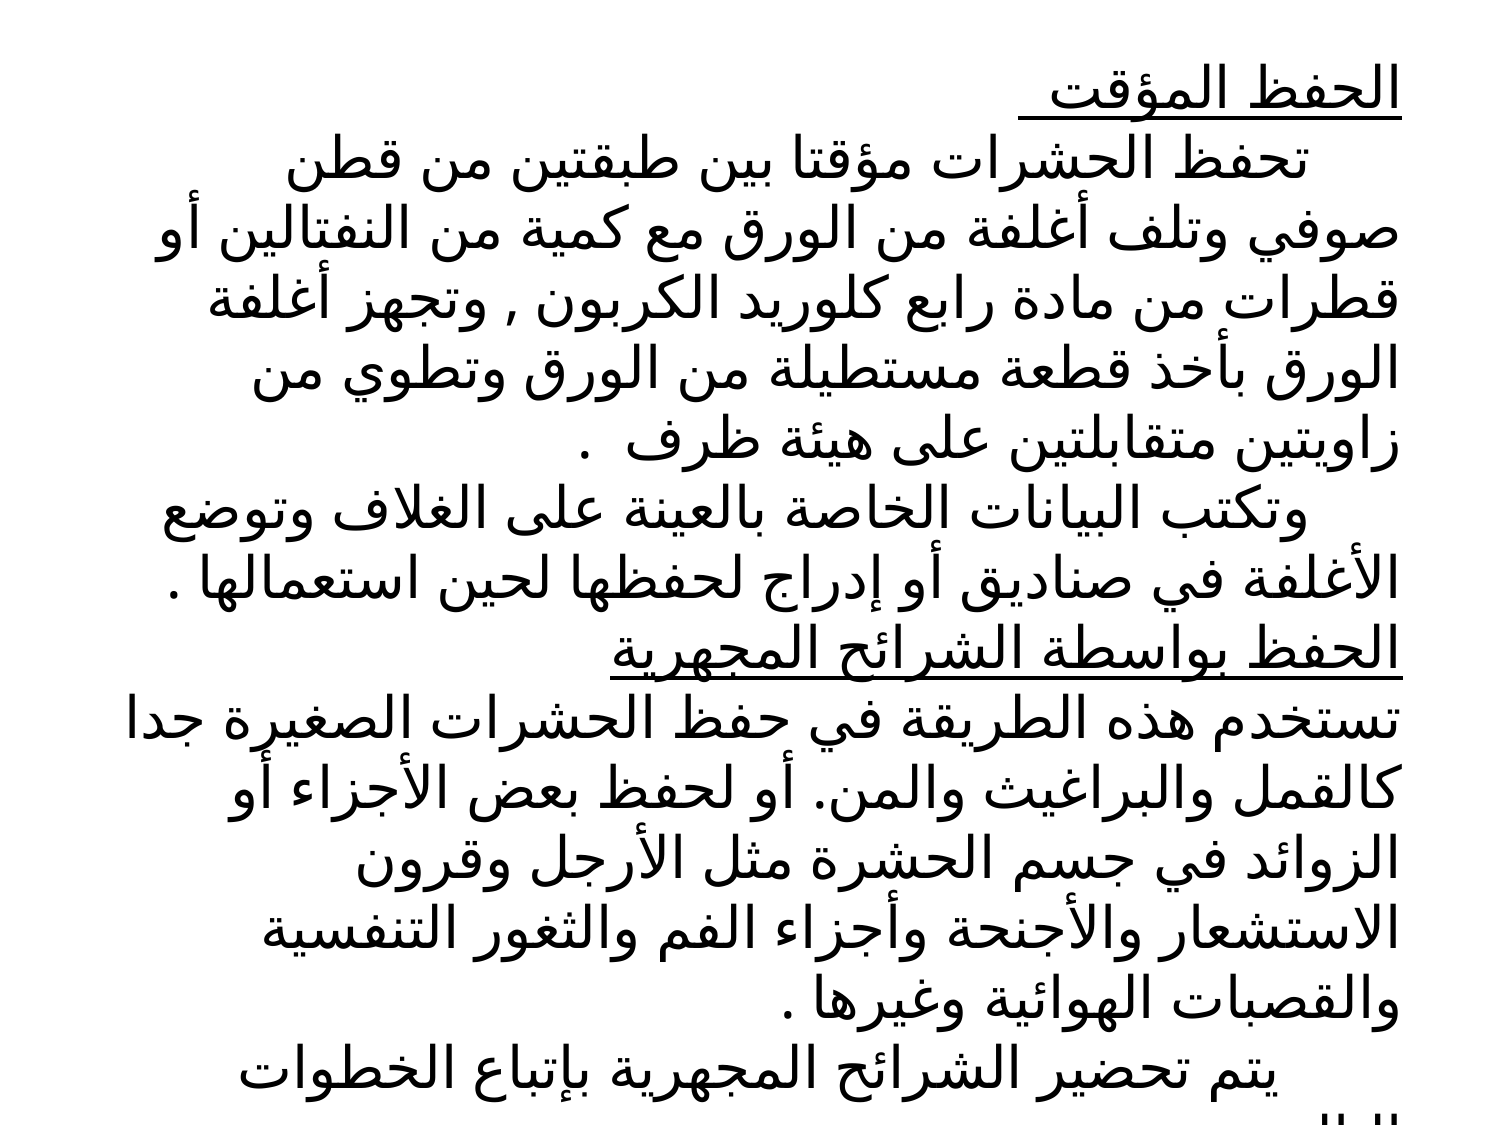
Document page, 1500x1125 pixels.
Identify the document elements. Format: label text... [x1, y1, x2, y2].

text_box الحفظ المؤقت تحفظ الحشرات مؤقتا بين طبقتين من قطن صوفي وتلف أغلفة من الورق مع كمية من النفتالين أو قطرات من مادة رابع كلوريد الكربون , وتجهز أغلفة الورق بأخذ قطعة مستطيلة من الورق وتطوي من زاويتين متقابلتين على هيئة ظرف . وتكتب البيانات الخاصة بالعينة على الغلاف وتوضع الأغلفة في صناديق أو إدراج لحفظها لحين استعمالها . الحفظ بواسطة الشرائح المجهرية تستخدم هذه الطريقة في حفظ الحشرات الصغيرة جدا كالقمل والبراغيث والمن. أو لحفظ بعض الأجزاء أو الزوائد في جسم الحشرة مثل الأرجل وقرون الاستشعار والأجنحة وأجزاء الفم والثغور التنفسية والقصبات الهوائية وغيرها . يتم تحضير الشرائح المجهرية بإتباع الخطوات التالية : [100, 42, 1418, 1125]
